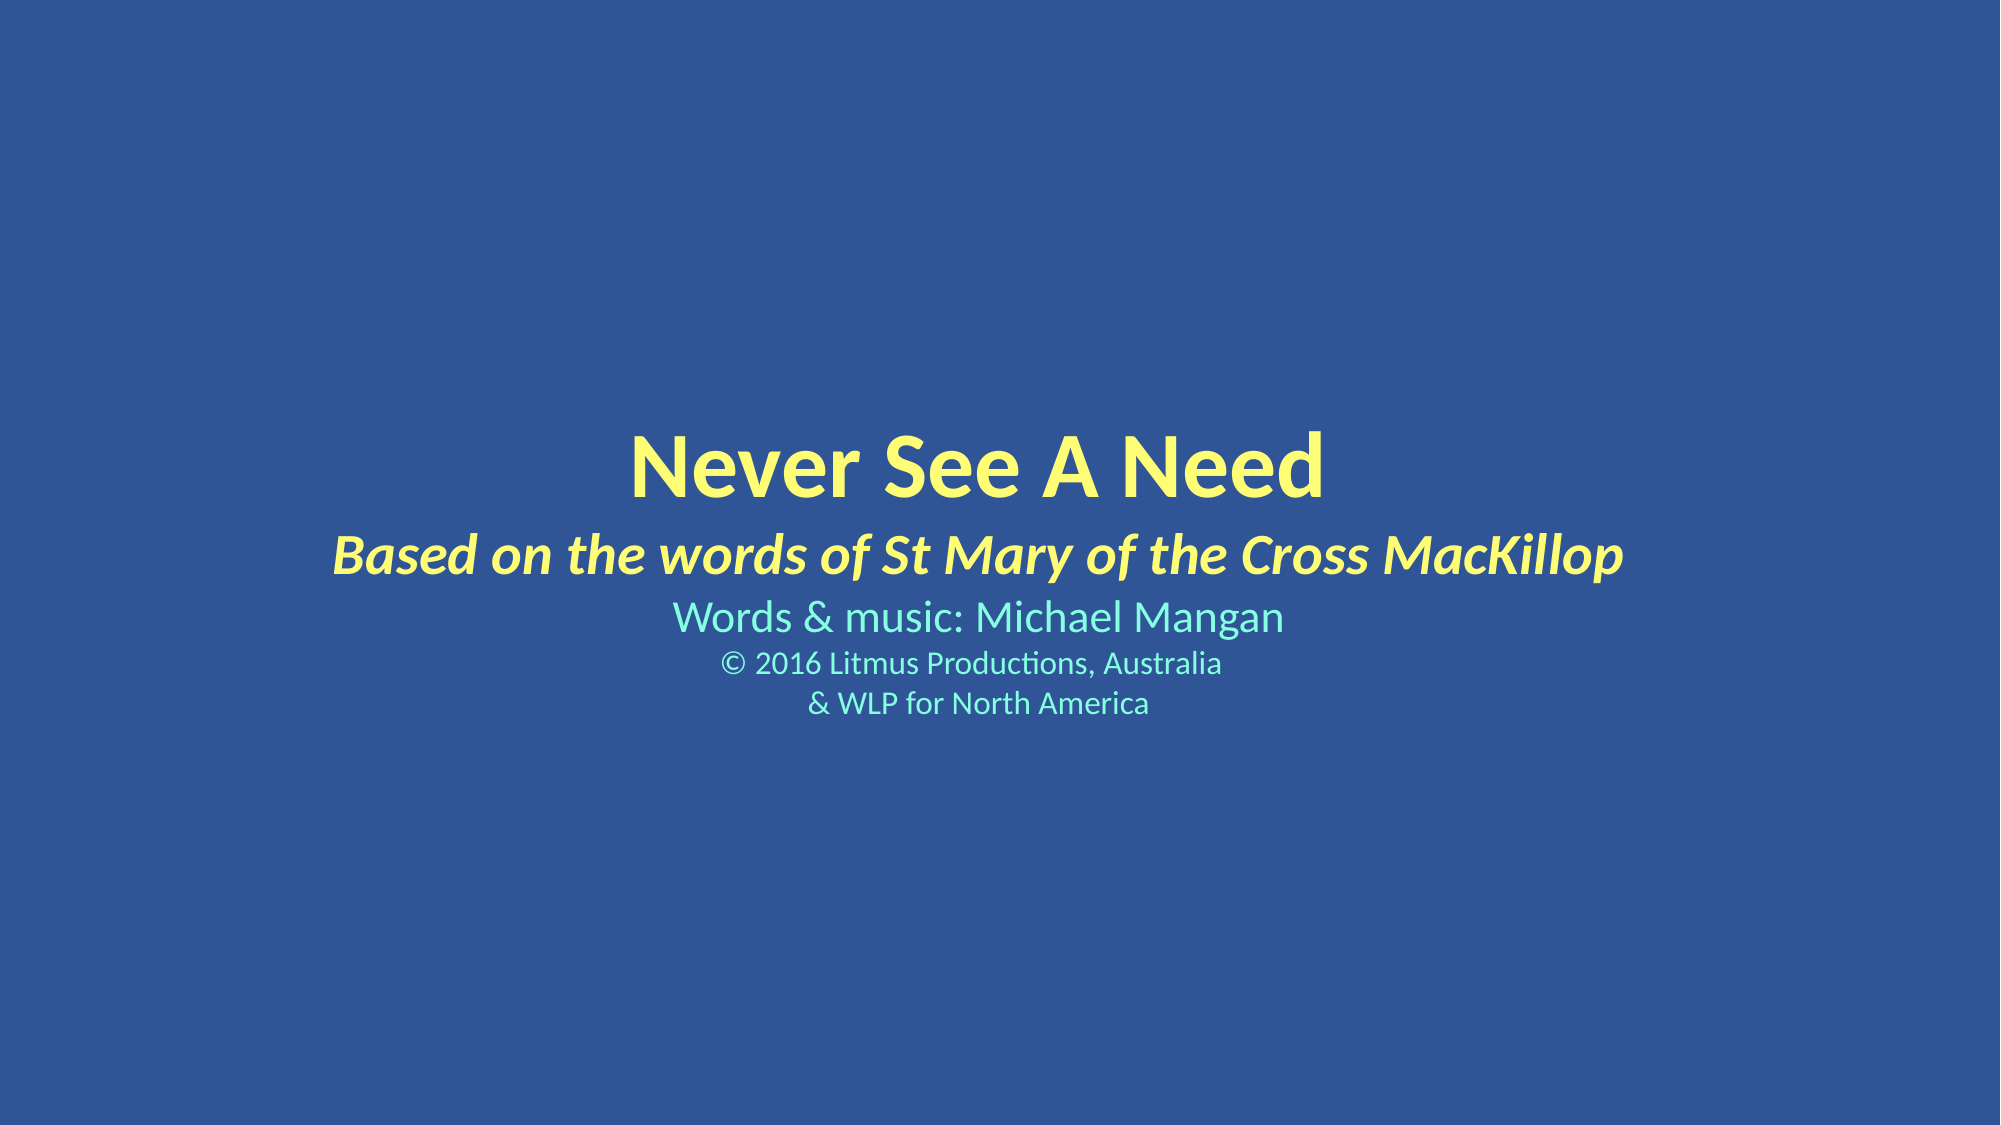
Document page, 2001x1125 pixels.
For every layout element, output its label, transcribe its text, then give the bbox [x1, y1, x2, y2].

text_box Never See A Need Based on the words of St Mary of the Cross MacKillop Words & music: Michael Mangan © 2016 Litmus Productions, Australia & WLP for North America [291, 403, 1667, 722]
